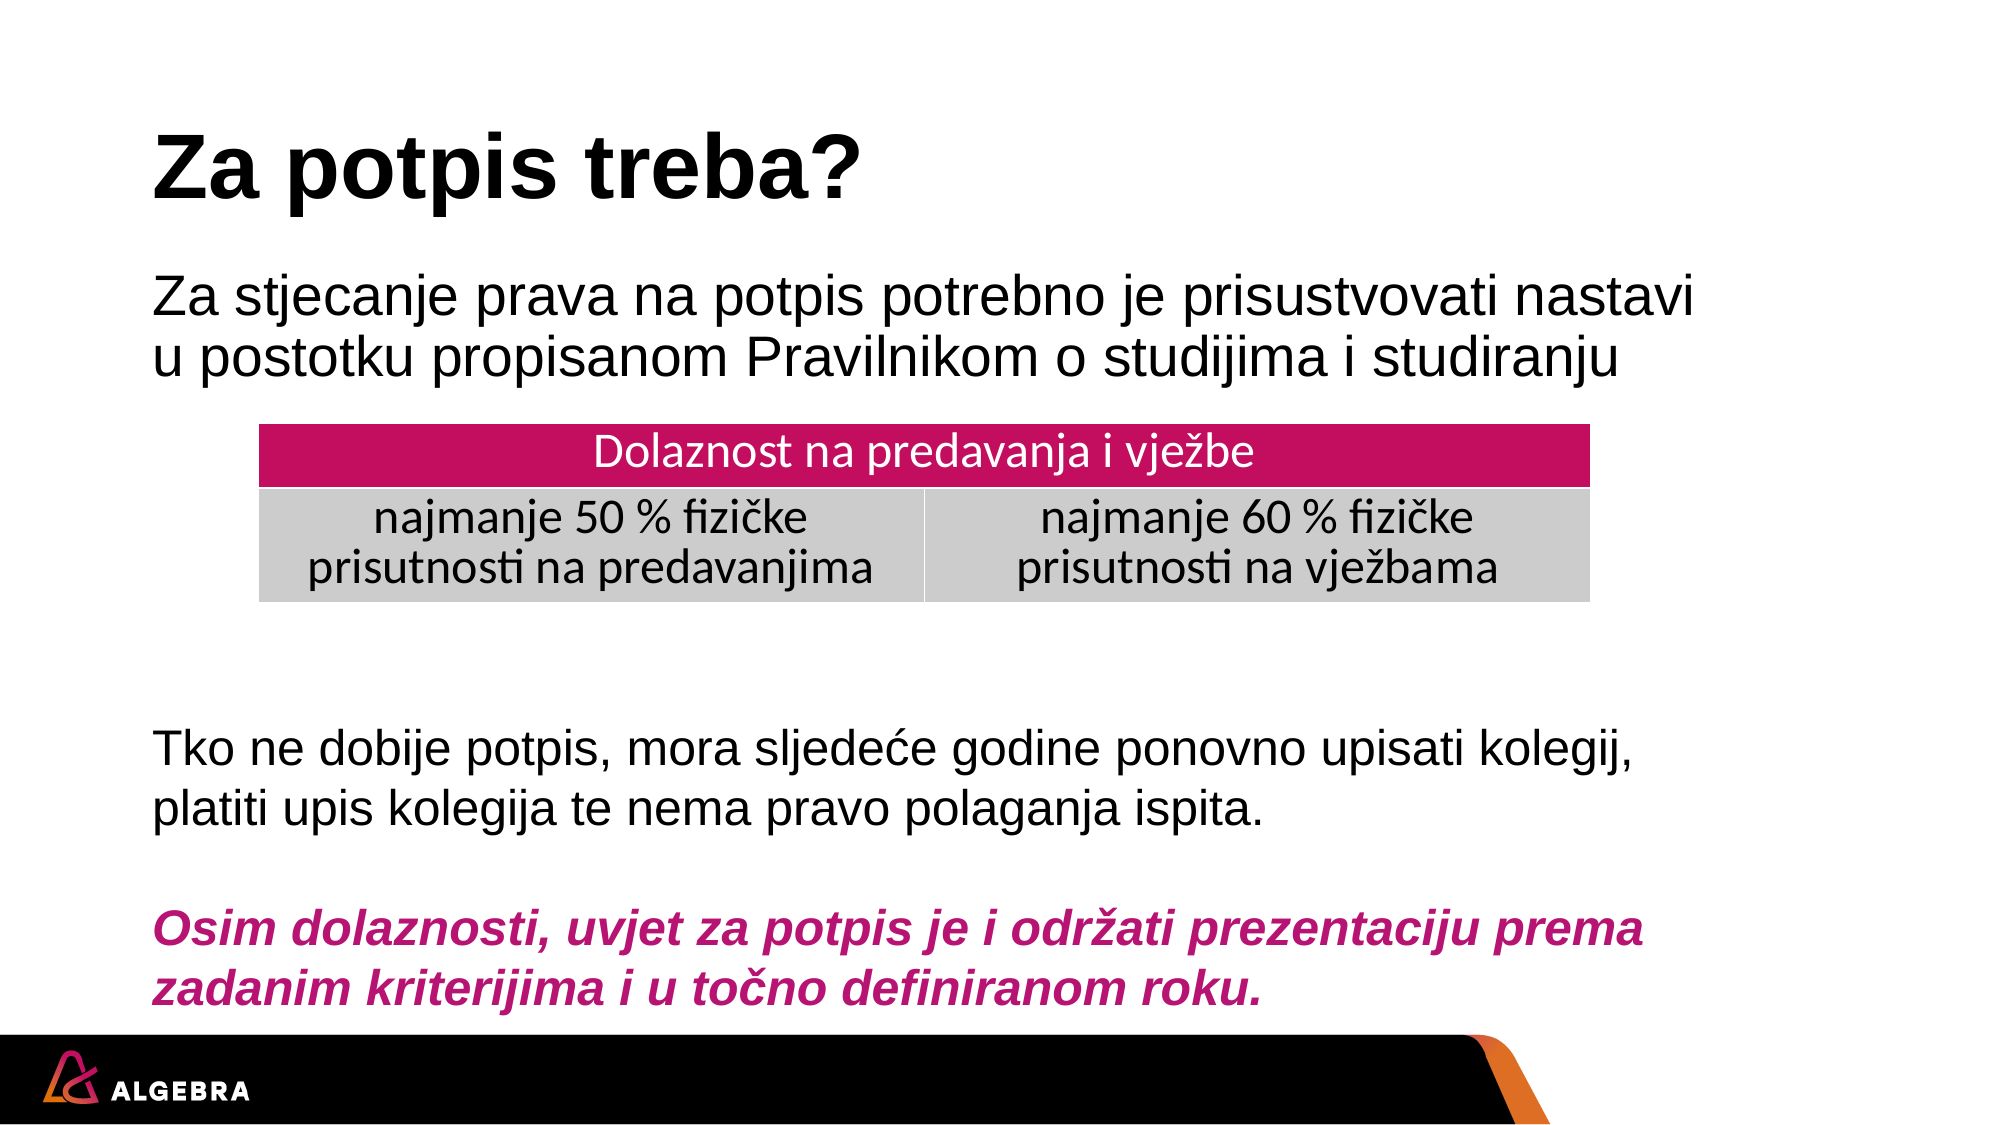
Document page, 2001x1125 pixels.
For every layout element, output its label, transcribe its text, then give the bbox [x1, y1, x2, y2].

title Za potpis treba? [137, 59, 1863, 278]
picture [0, 1034, 1733, 1125]
table_cell najmanje 50 % fizičke prisutnosti na predavanjima [259, 489, 924, 602]
table_cell najmanje 60 % fizičke prisutnosti na vježbama [925, 489, 1590, 602]
text_box Tko ne dobije potpis, mora sljedeće godine ponovno upisati kolegij, platiti upis kolegija te nema pravo polaganja ispita. Osim dolaznosti, uvjet za potpis je i održati prezentaciju prema zadanim kriterijima i u točno definiranom roku. [137, 708, 1751, 1024]
table_header Dolaznost na predavanja i vježbe [259, 424, 1590, 487]
list Za stjecanje prava na potpis potrebno je prisustvovati nastavi u postotku propisanom Pravilnikom o studijima i studiranju [137, 258, 1712, 399]
